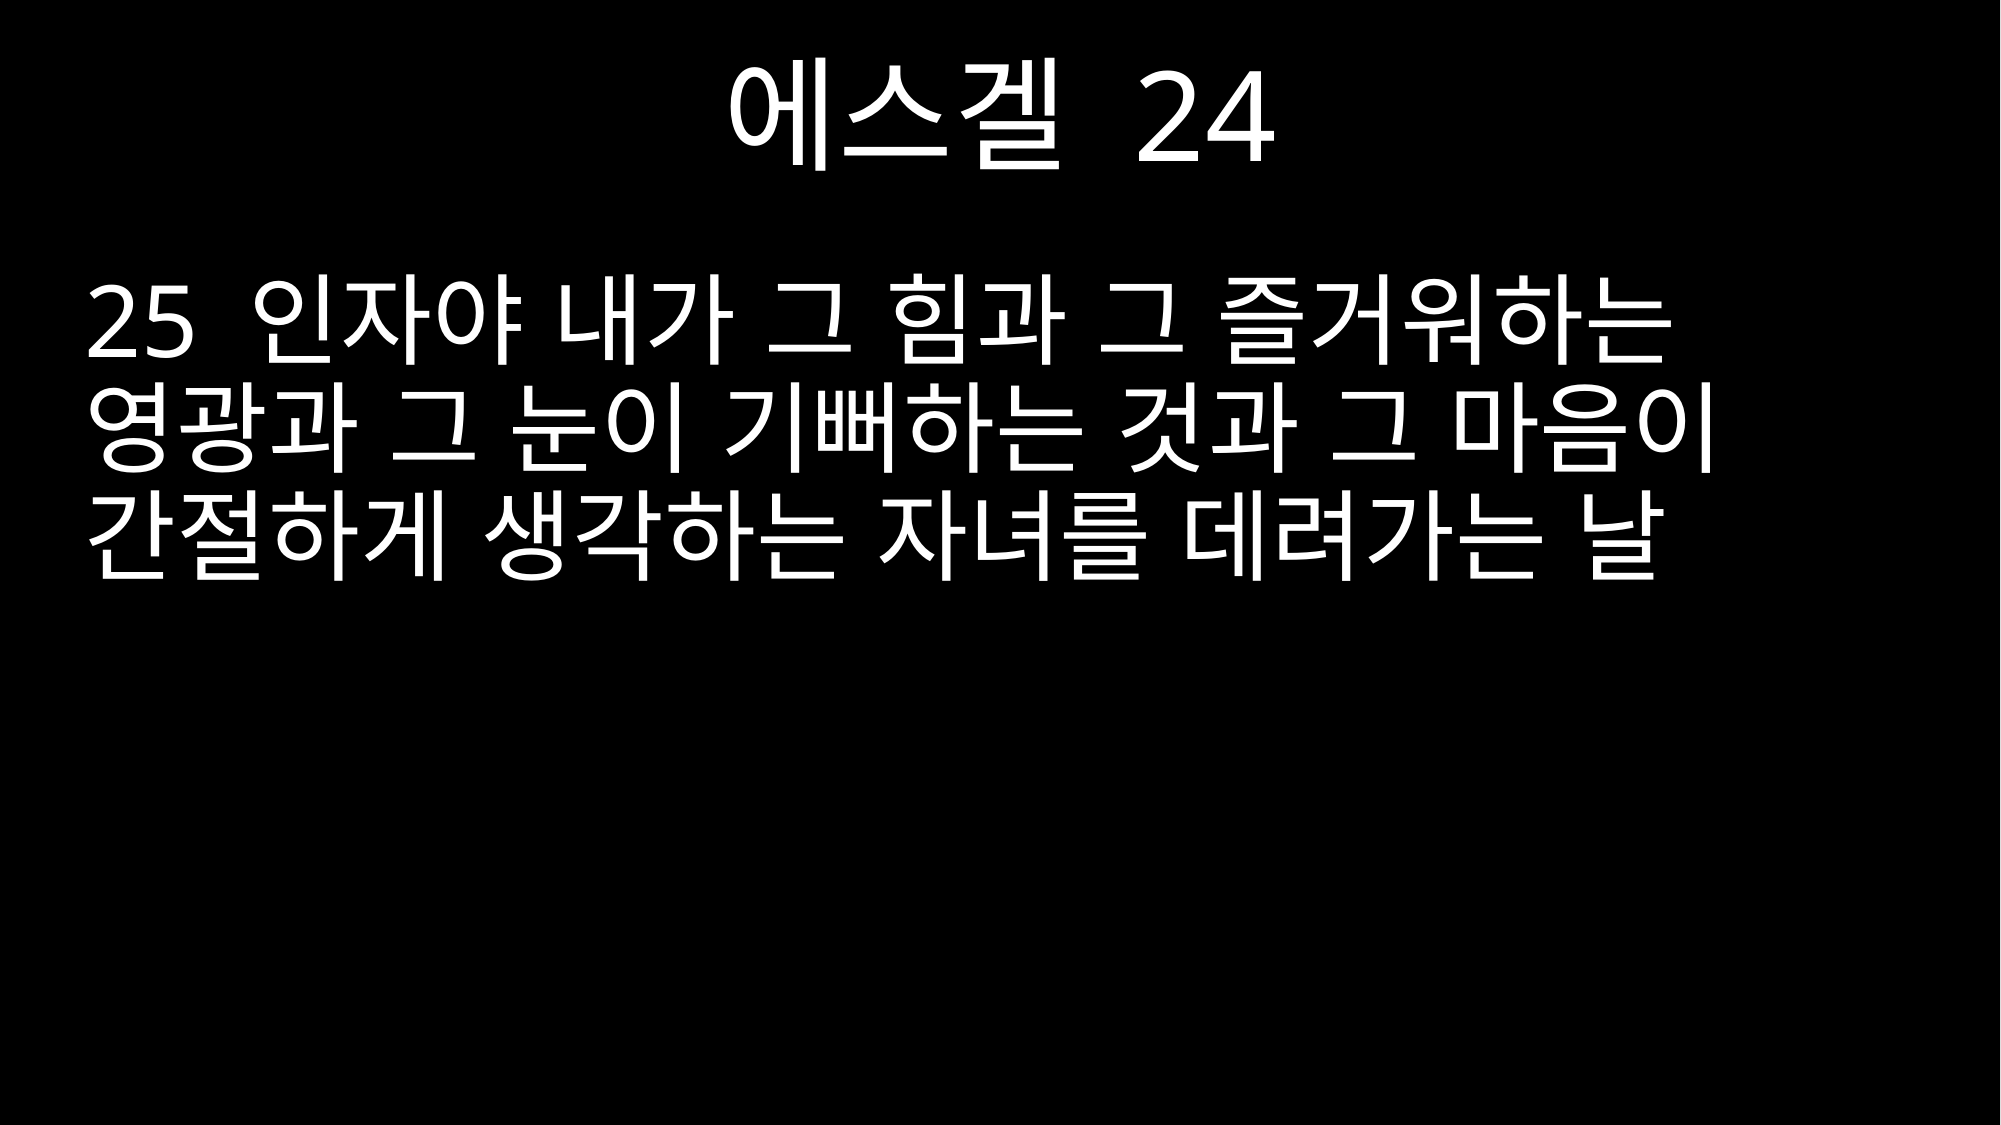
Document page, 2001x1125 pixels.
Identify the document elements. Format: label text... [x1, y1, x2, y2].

picture [0, 0, 2001, 1125]
footer 에스겔 24 [0, 32, 2000, 192]
list 25 인자야 내가 그 힘과 그 즐거워하는 영광과 그 눈이 기뻐하는 것과 그 마음이 간절하게 생각하는 자녀를 데려가는 날 [69, 263, 1953, 423]
